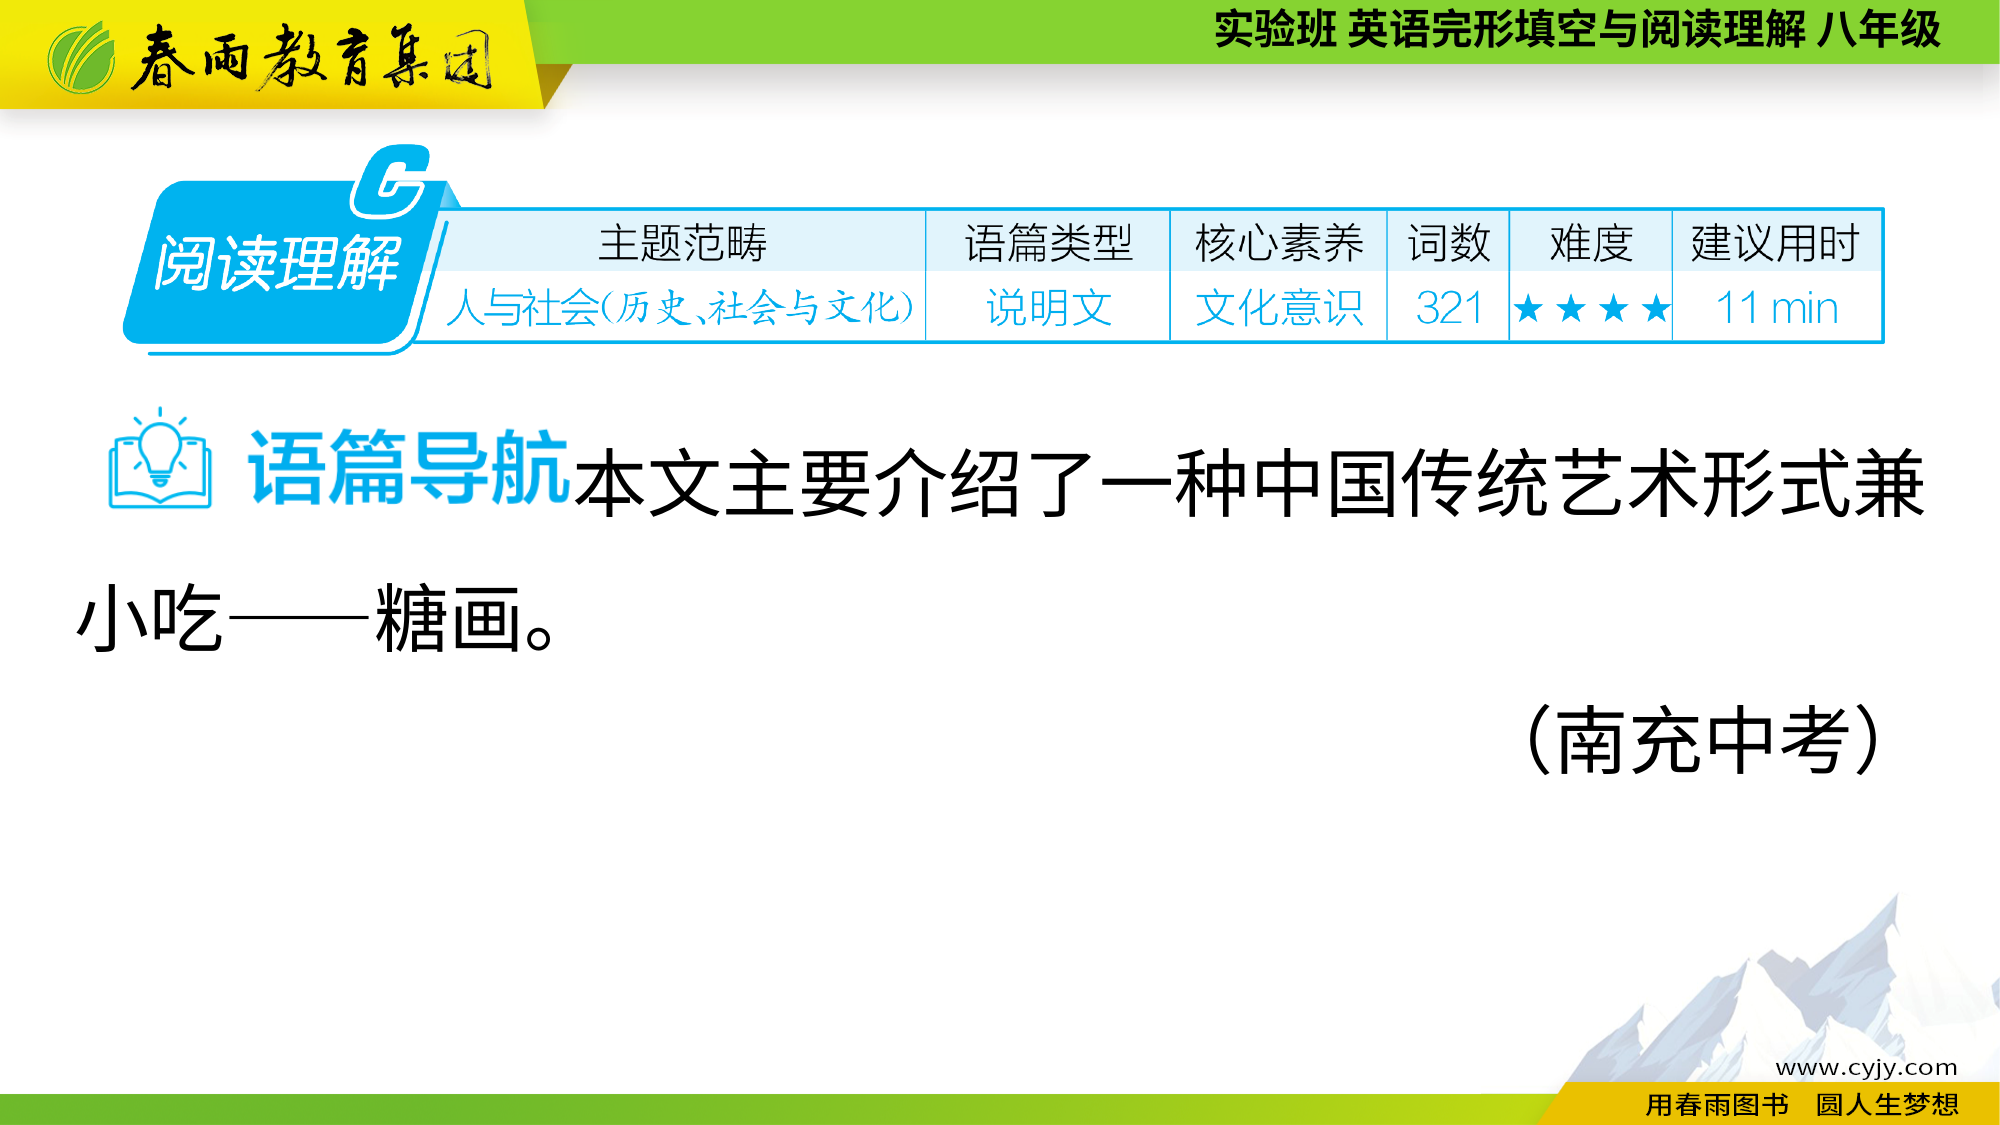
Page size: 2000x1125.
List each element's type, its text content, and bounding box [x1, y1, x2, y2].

text_box （南充中考） [59, 640, 1944, 791]
list 本文主要介绍了一种中国传统艺术形式兼小吃——糖画。 [59, 383, 1944, 640]
picture [0, 0, 2000, 1125]
